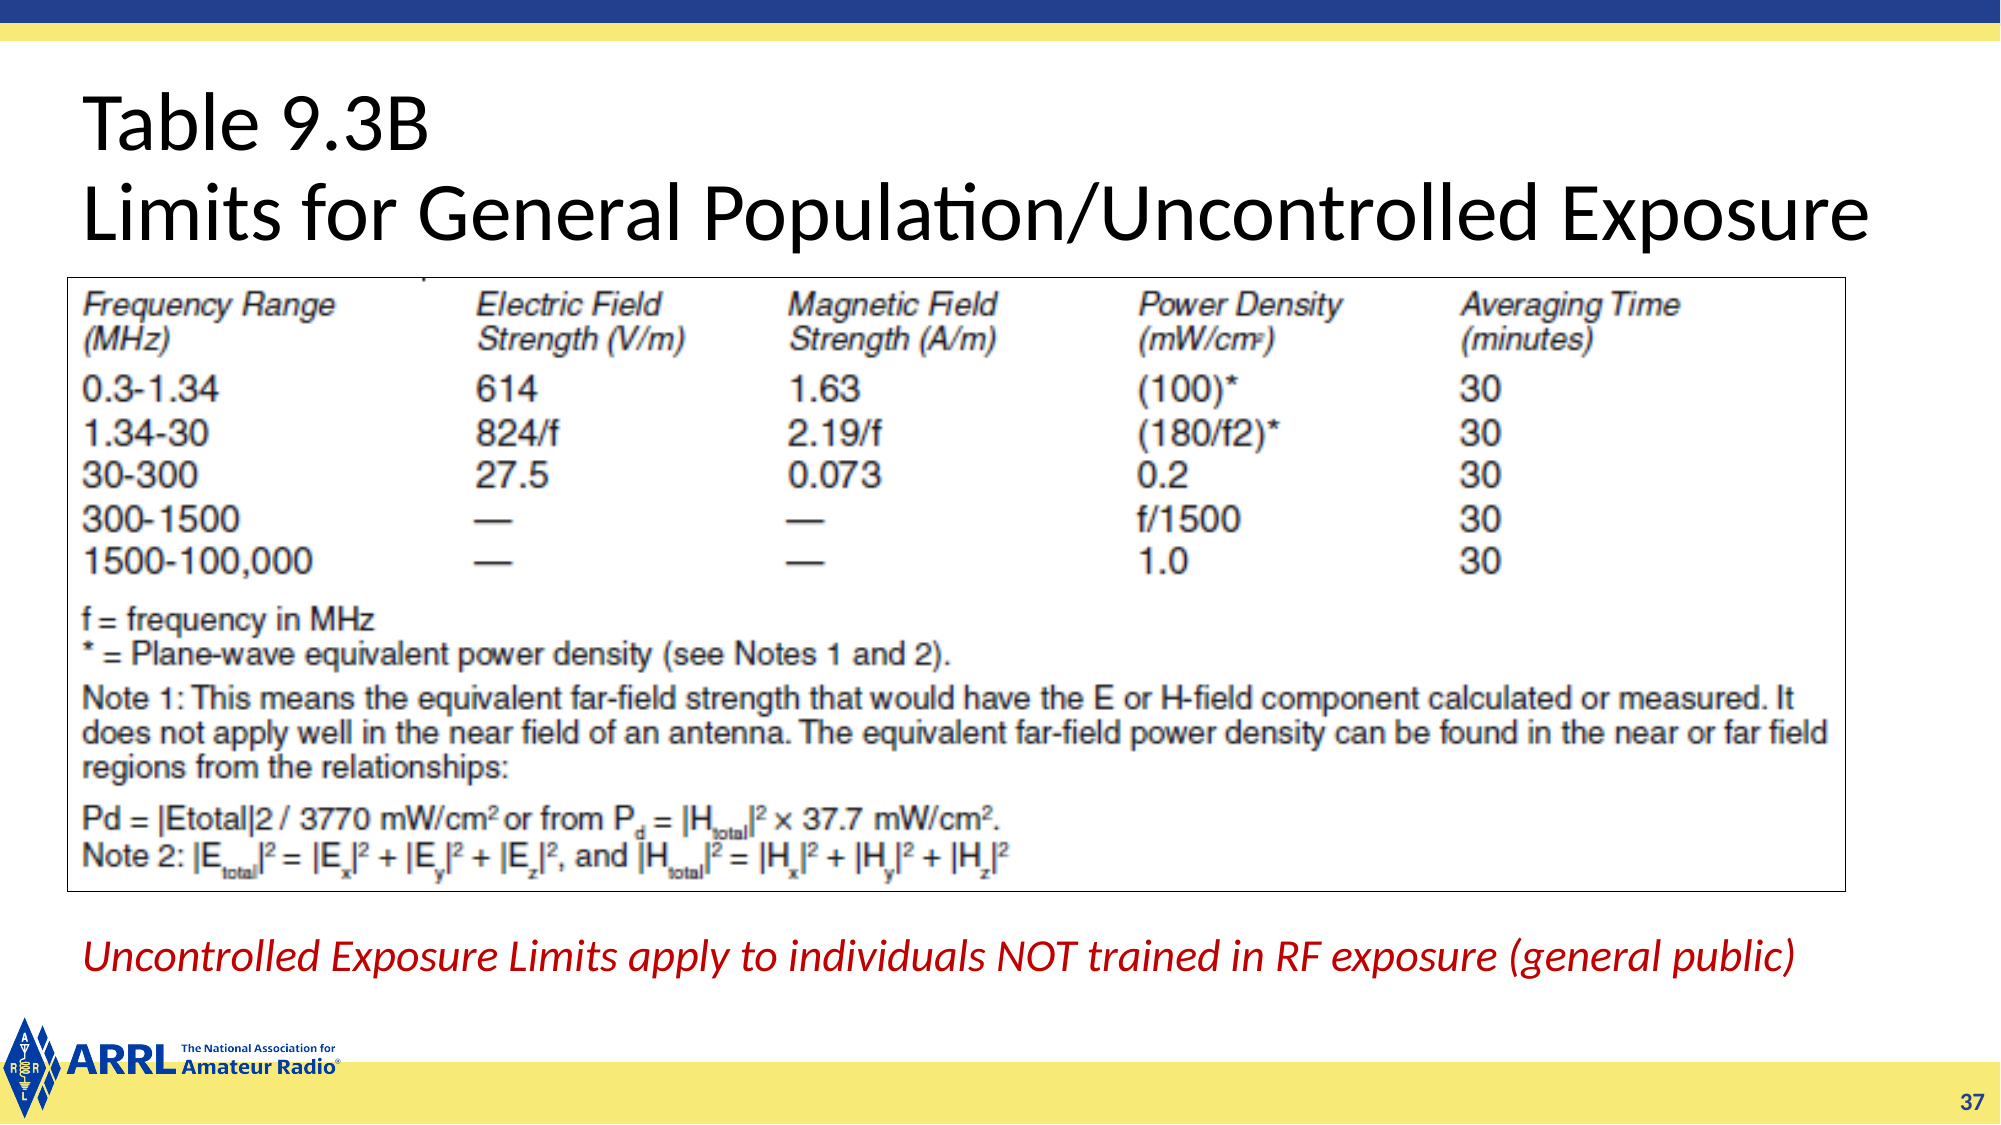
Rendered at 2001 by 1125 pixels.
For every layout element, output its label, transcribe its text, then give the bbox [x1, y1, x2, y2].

picture [1, 1015, 342, 1121]
text_box Uncontrolled Exposure Limits apply to individuals NOT trained in RF exposure (general public) [67, 918, 1976, 988]
title Table 9.3B Limits for General Population/Uncontrolled Exposure [67, 59, 1941, 278]
picture [67, 277, 1846, 892]
